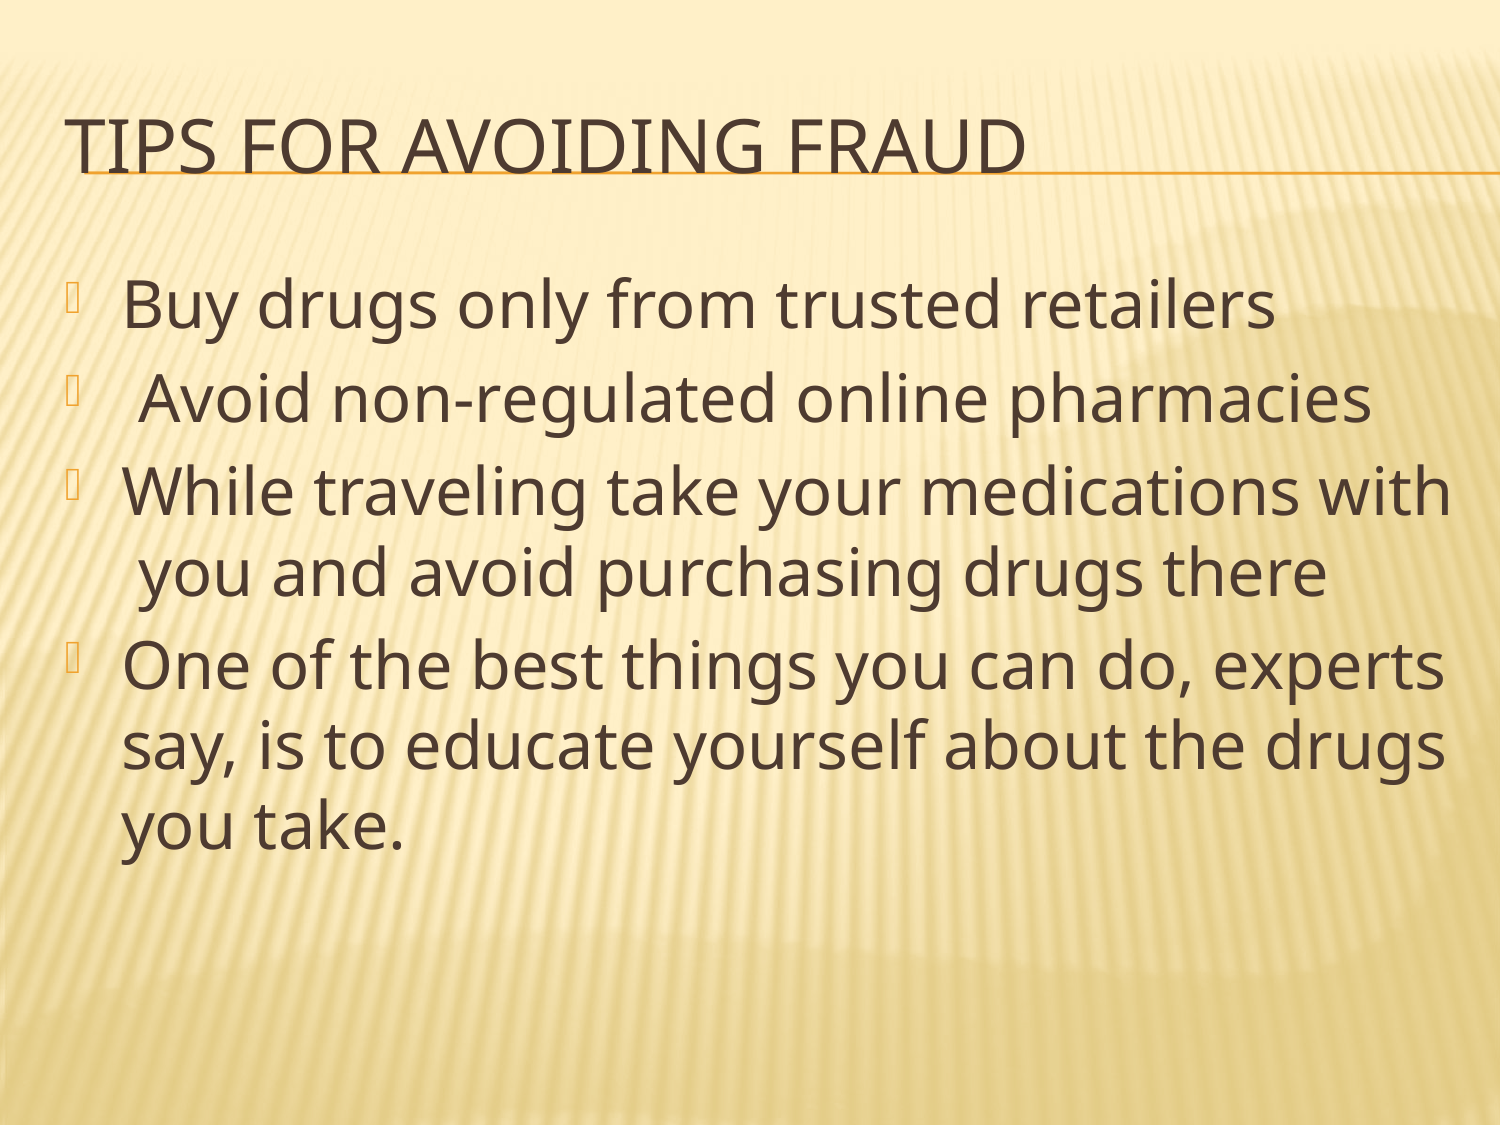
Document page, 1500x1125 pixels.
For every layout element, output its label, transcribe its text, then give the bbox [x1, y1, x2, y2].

list Buy drugs only from trusted retailers Avoid non-regulated online pharmacies While traveling take your medications with you and avoid purchasing drugs there One of the best things you can do, experts say, is to educate yourself about the drugs you take. [50, 254, 1475, 998]
title Tips For Avoiding Fraud [50, 75, 1475, 213]
